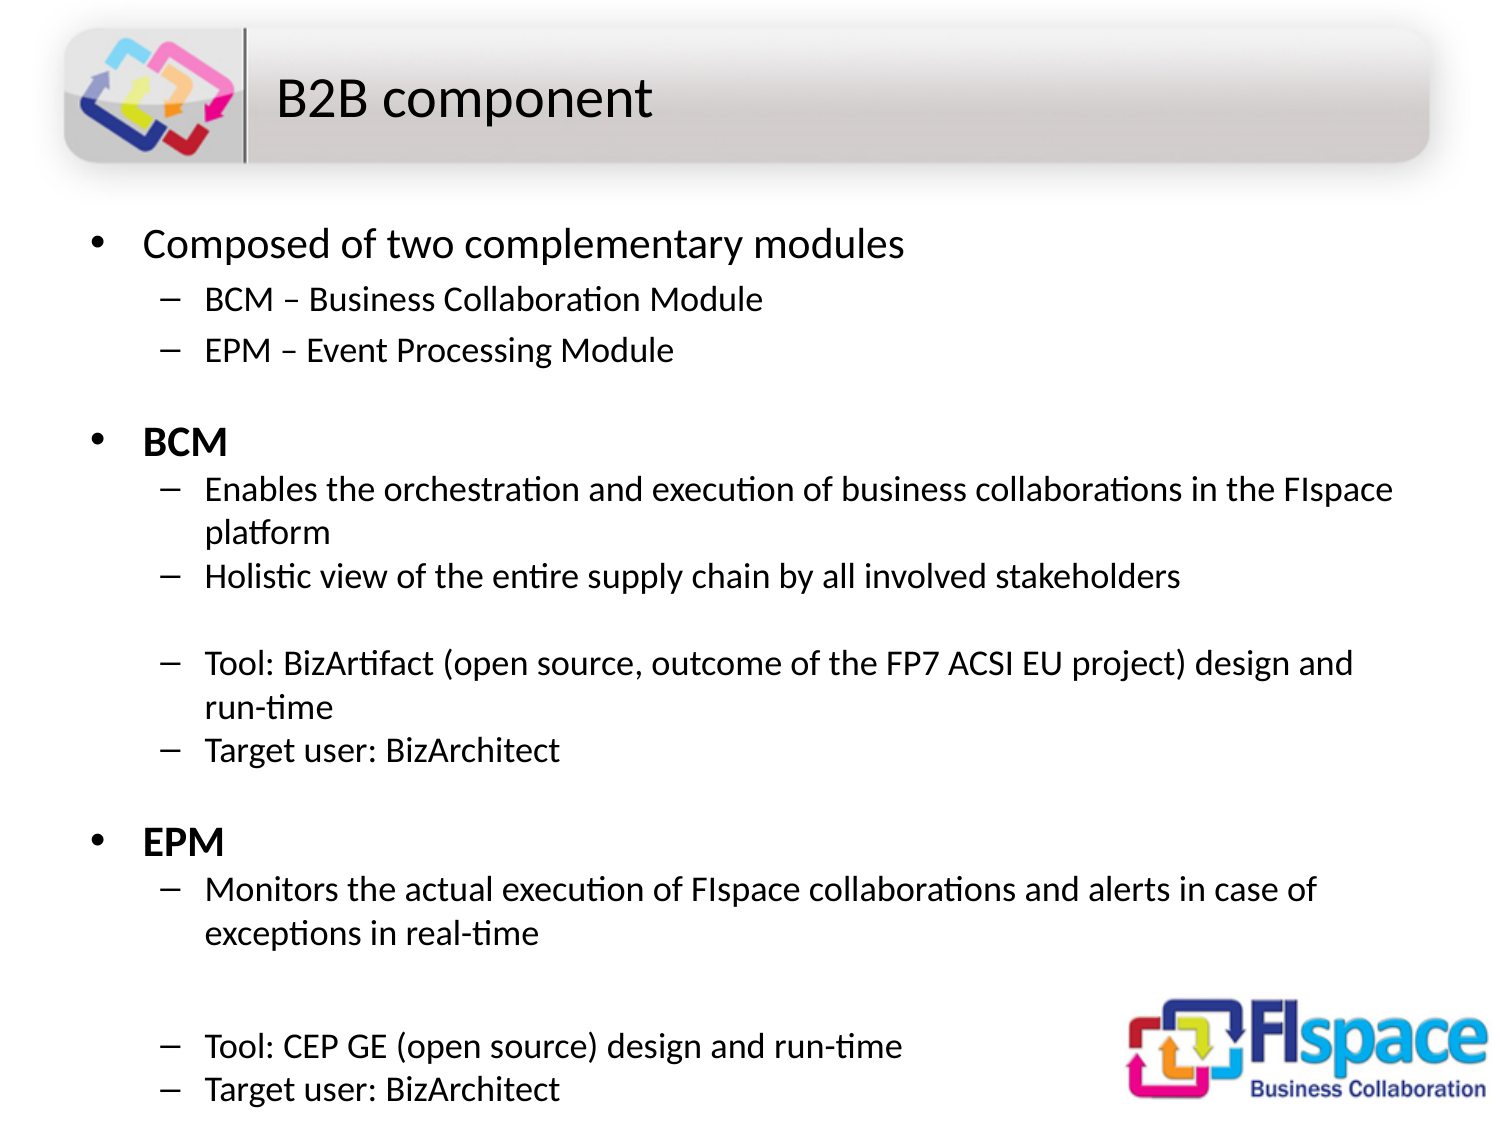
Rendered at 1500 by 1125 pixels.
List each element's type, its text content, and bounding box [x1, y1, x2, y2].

picture [0, 0, 1500, 253]
list Composed of two complementary modules BCM – Business Collaboration Module EPM – Event Processing Module BCM Enables the orchestration and execution of business collaborations in the FIspace platform Holistic view of the entire supply chain by all involved stakeholders Tool: BizArtifact (open source, outcome of the FP7 ACSI EU project) design and run-time Target user: BizArchitect EPM Monitors the actual execution of FIspace collaborations and alerts in case of exceptions in real-time Tool: CEP GE (open source) design and run-time Target user: BizArchitect [75, 208, 1425, 1125]
picture [1425, 960, 1500, 1125]
title B2B component [261, 39, 1401, 149]
